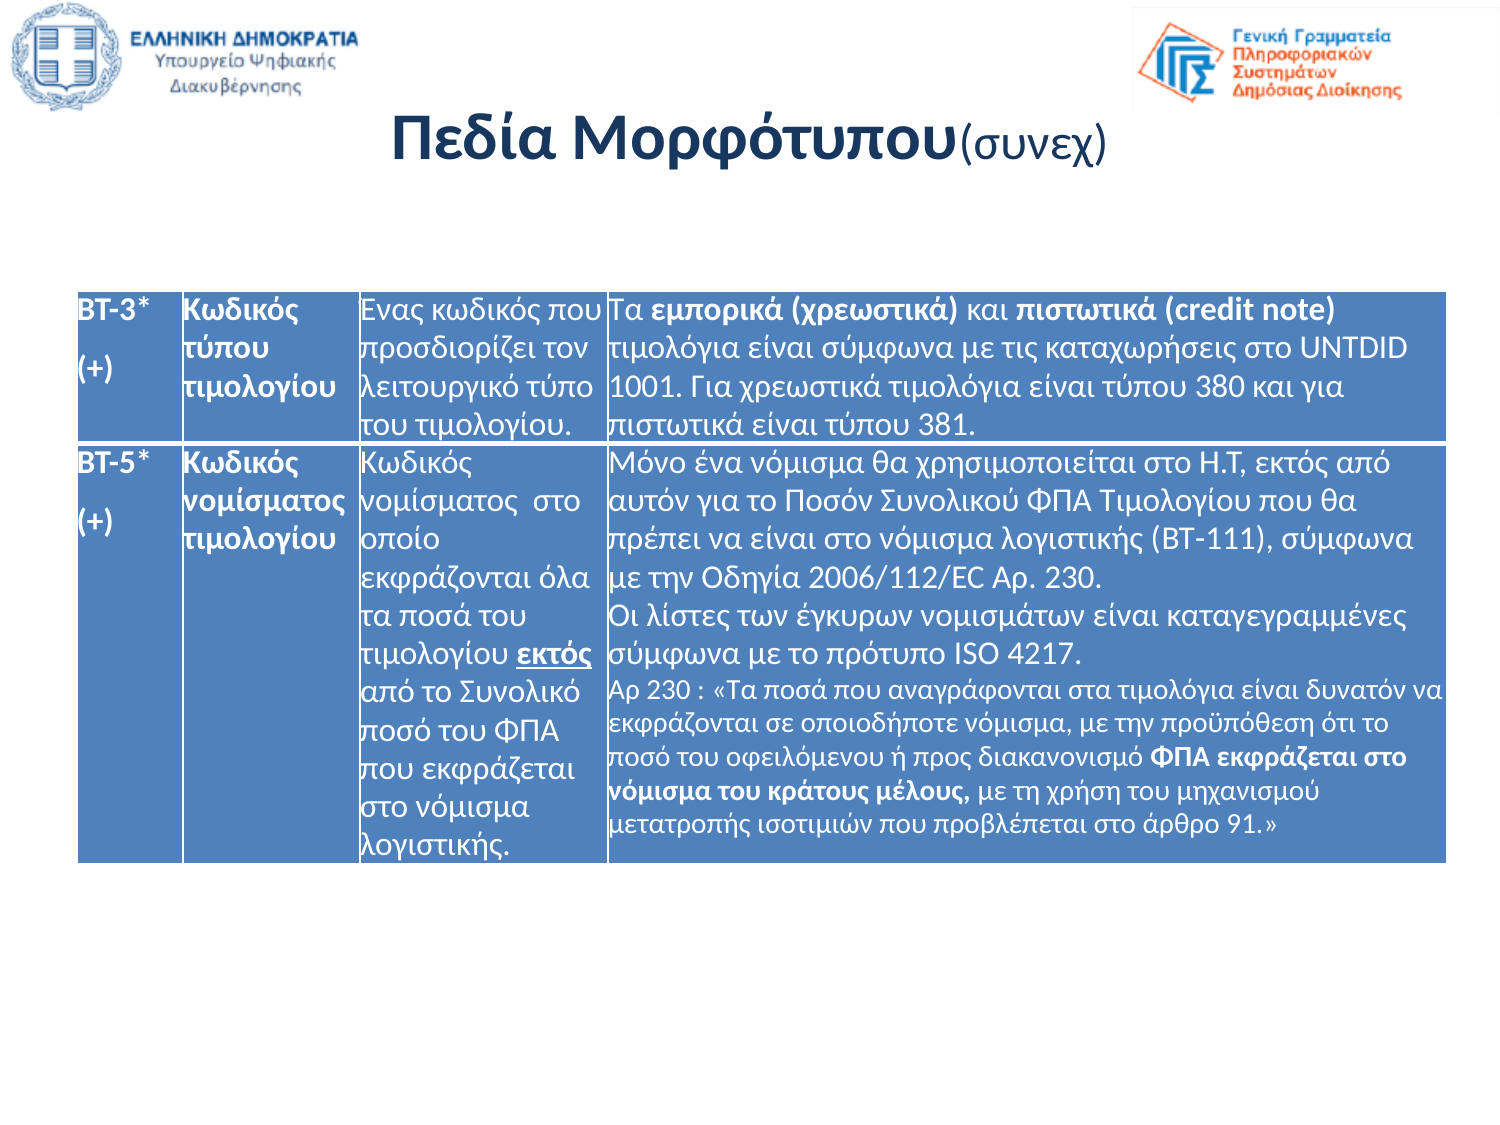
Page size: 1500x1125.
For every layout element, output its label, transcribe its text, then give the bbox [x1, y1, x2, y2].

table_cell BT-5* (+) [78, 446, 182, 863]
table_header Τα εμπορικά (χρεωστικά) και πιστωτικά (credit note) τιμολόγια είναι σύμφωνα με τις καταχωρήσεις στο UNTDID 1001. Για χρεωστικά τιμολόγια είναι τύπου 380 και για πιστωτικά είναι τύπου 381. [609, 292, 1446, 441]
table_cell Κωδικός νομίσματος τιμολογίου [184, 446, 359, 863]
table_cell Μόνο ένα νόμισμα θα χρησιμοποιείται στο Η.Τ, εκτός από αυτόν για το Ποσόν Συνολικού ΦΠΑ Τιμολογίου που θα πρέπει να είναι στο νόμισμα λογιστικής (BT-111), σύμφωνα με την Οδηγία 2006/112/EC Αρ. 230. Οι λίστες των έγκυρων νομισμάτων είναι καταγεγραμμένες σύμφωνα με το πρότυπο ISO 4217. Αρ 230 : «Τα ποσά που αναγράφονται στα τιμολόγια είναι δυνατόν να εκφράζονται σε οποιοδήποτε νόμισμα, με την προϋπόθεση ότι το ποσό του οφειλόμενου ή προς διακανονισμό ΦΠΑ εκφράζεται στο νόμισμα του κράτους μέλους, με τη χρήση του μηχανισμού μετατροπής ισοτιμιών που προβλέπεται στο άρθρο 91.» [609, 446, 1446, 863]
table_header BT-3* (+) [78, 292, 182, 441]
table_header Κωδικός τύπου τιμολογίου [184, 292, 359, 441]
text_box Πεδία Μορφότυπου(συνεχ) [74, 101, 1425, 208]
table_header Ένας κωδικός που προσδιορίζει τον λειτουργικό τύπο του τιμολογίου. [361, 292, 607, 441]
table_cell Κωδικός νομίσματος στο οποίο εκφράζονται όλα τα ποσά του τιμολογίου εκτός από το Συνολικό ποσό του ΦΠΑ που εκφράζεται στο νόμισμα λογιστικής. [361, 446, 607, 863]
